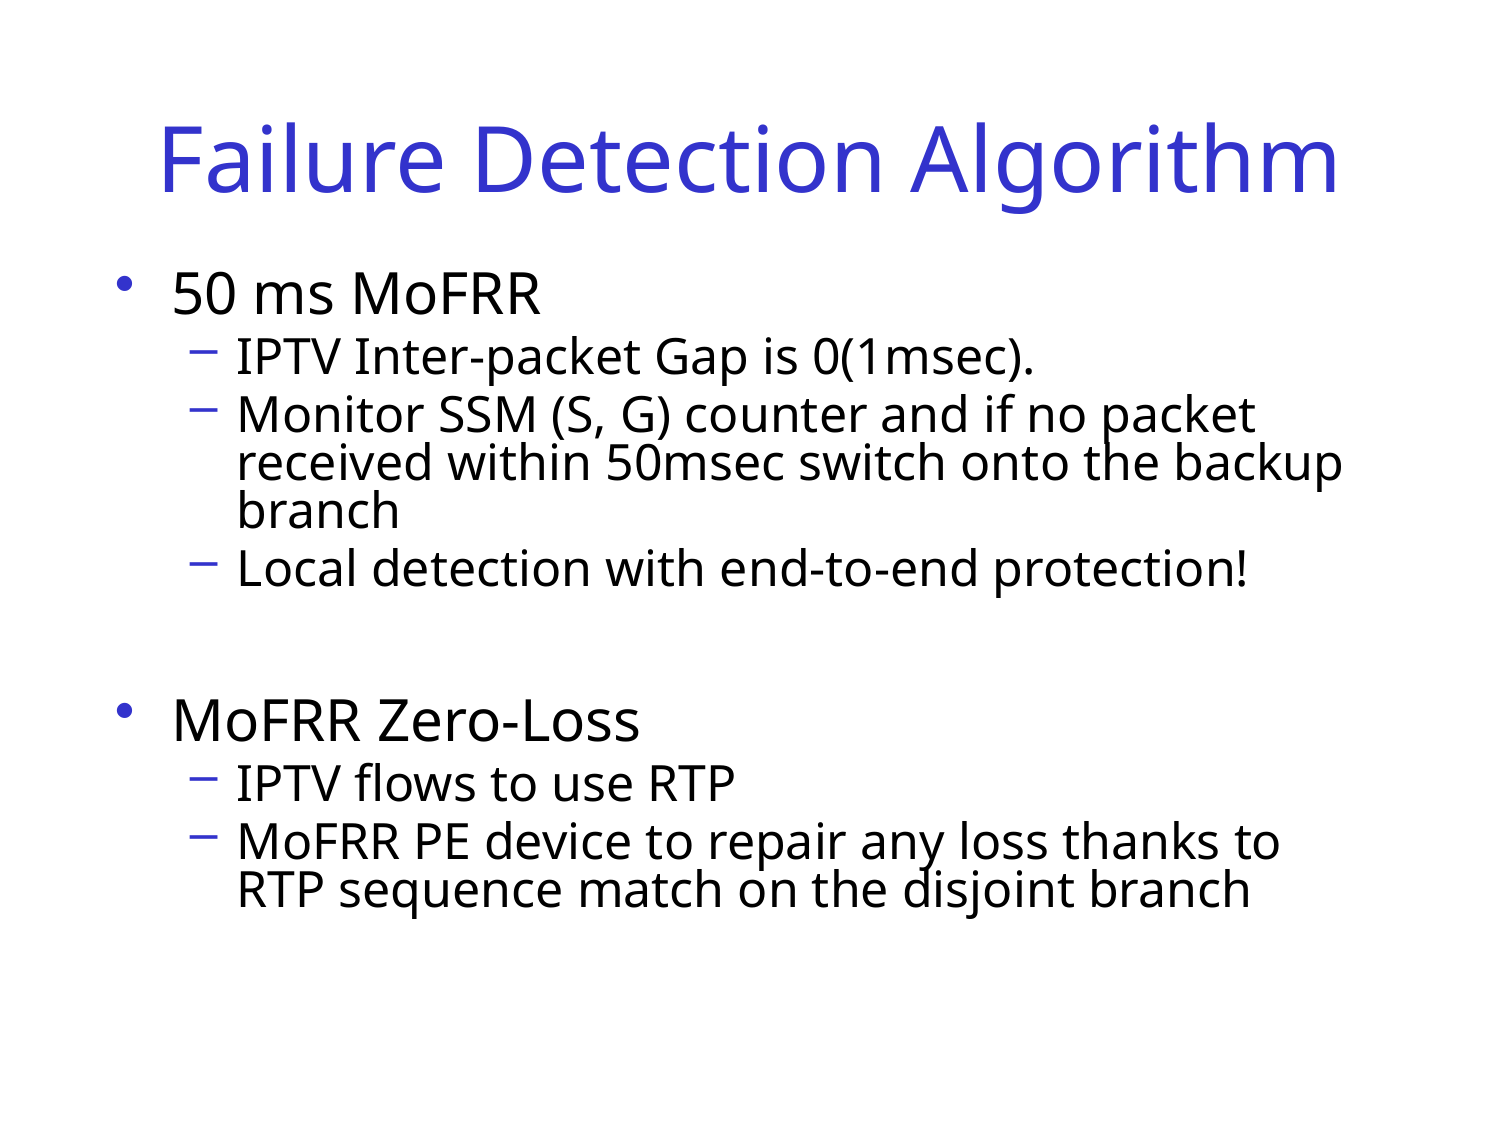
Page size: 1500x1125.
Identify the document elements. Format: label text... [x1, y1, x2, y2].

list 50 ms MoFRR IPTV Inter-packet Gap is 0(1msec). Monitor SSM (S, G) counter and if no packet received within 50msec switch onto the backup branch Local detection with end-to-end protection! MoFRR Zero-Loss IPTV flows to use RTP MoFRR PE device to repair any loss thanks to RTP sequence match on the disjoint branch [99, 262, 1388, 963]
title Failure Detection Algorithm [112, 62, 1388, 251]
